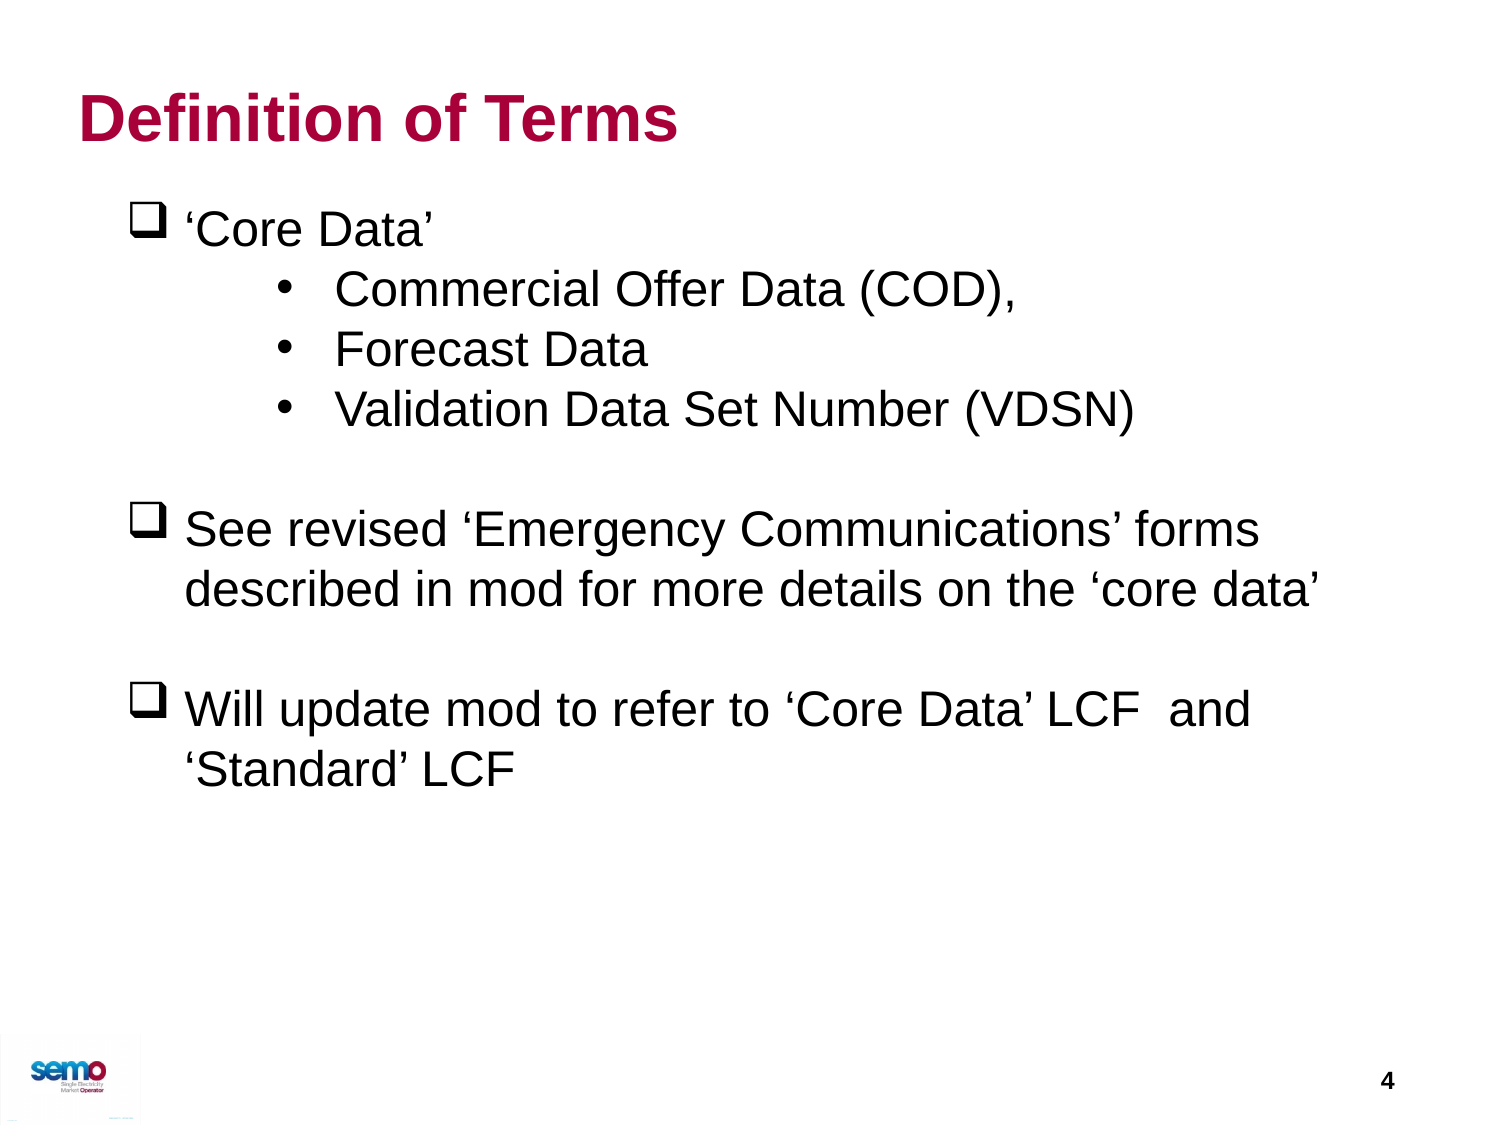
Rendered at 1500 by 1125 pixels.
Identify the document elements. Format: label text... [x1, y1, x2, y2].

text_box ‘Core Data’ Commercial Offer Data (COD), Forecast Data Validation Data Set Number (VDSN) See revised ‘Emergency Communications’ forms described in mod for more details on the ‘core data’ Will update mod to refer to ‘Core Data’ LCF and ‘Standard’ LCF [36, 188, 1469, 804]
picture [31, 1060, 106, 1093]
text_box Definition of Terms [63, 67, 1496, 162]
picture [56, 1060, 70, 1064]
